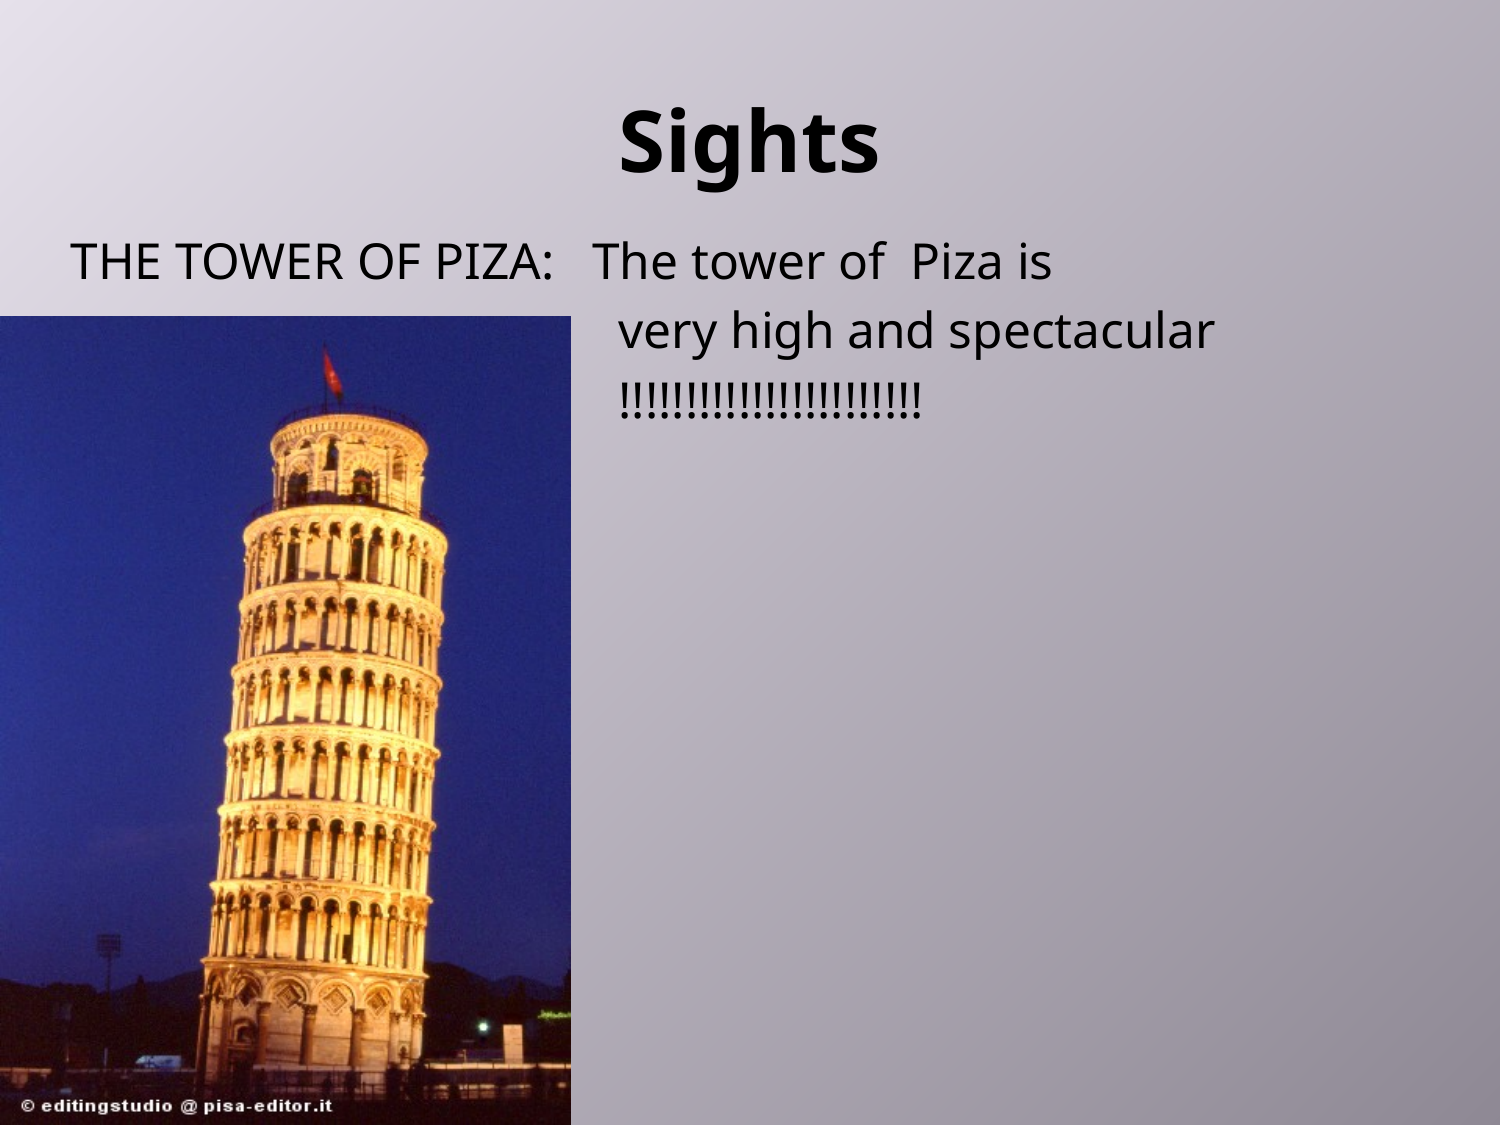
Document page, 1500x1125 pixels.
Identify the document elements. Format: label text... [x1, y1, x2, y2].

picture [0, 316, 571, 1125]
title Sights [75, 45, 1425, 233]
list THE TOWER OF PIZA: The tower of Piza is very high and spectacular !!!!!!!!!!!!!!!!!!!!!!! ! [35, 222, 1386, 996]
